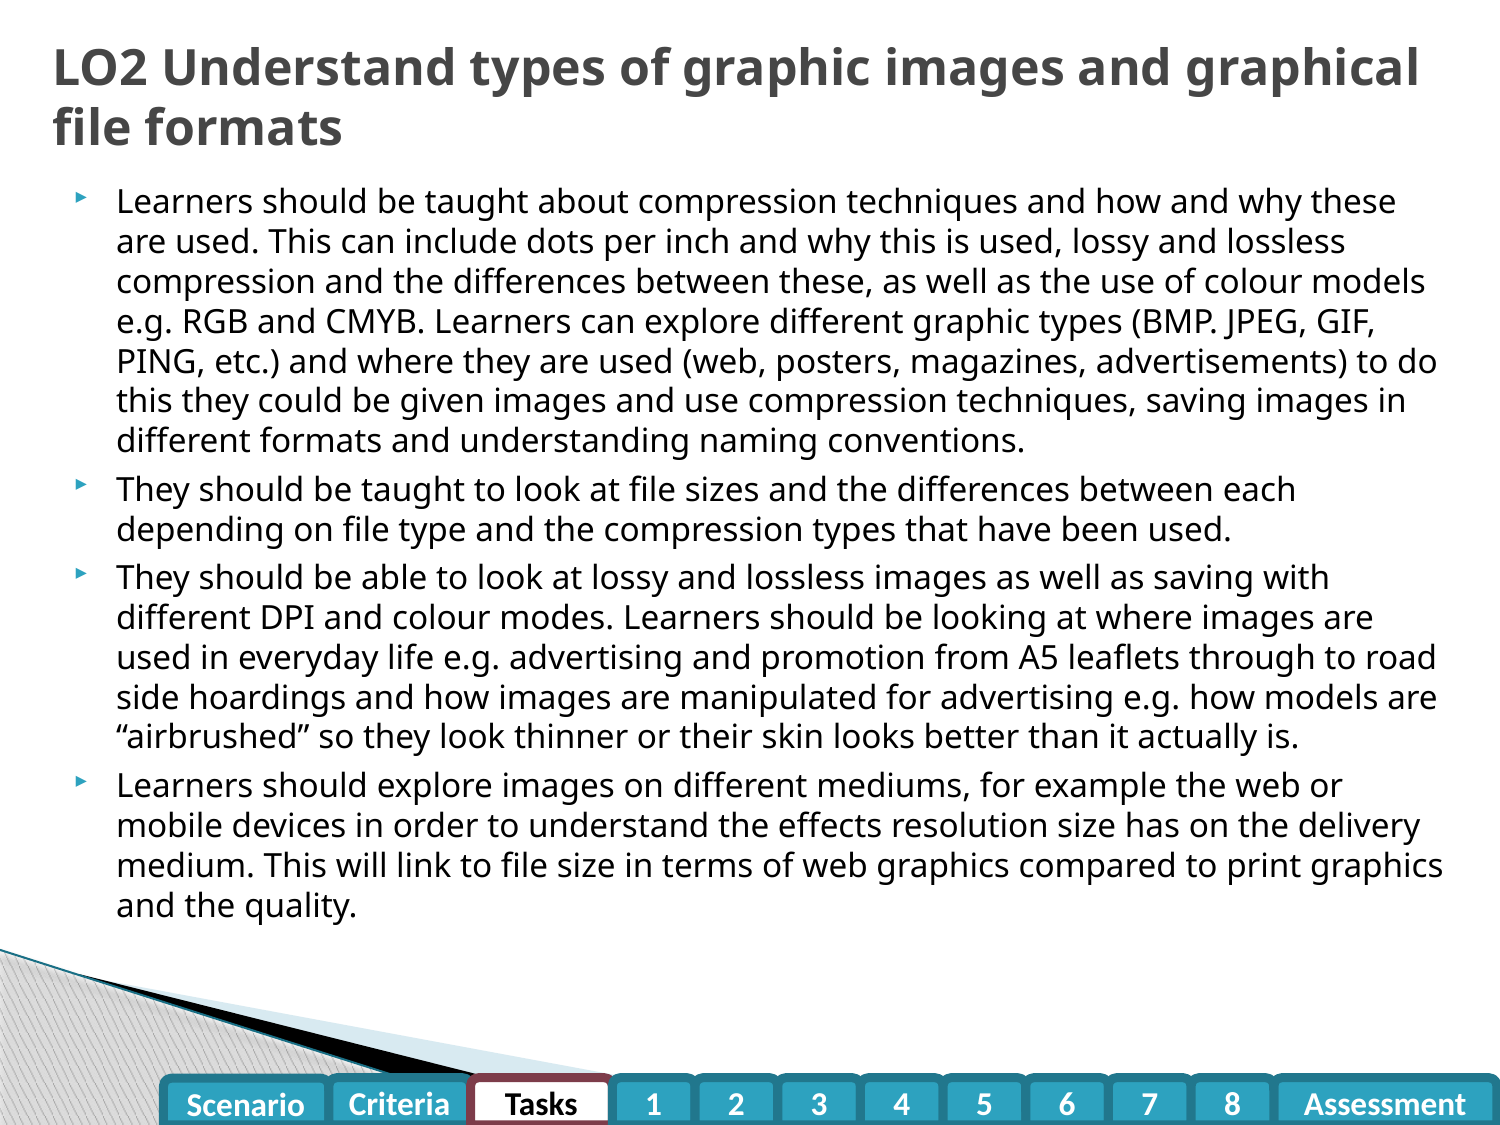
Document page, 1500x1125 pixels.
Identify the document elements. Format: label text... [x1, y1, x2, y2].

text_box 8 [1186, 1073, 1279, 1125]
text_box 6 [1021, 1073, 1108, 1125]
text_box Criteria [324, 1073, 470, 1125]
text_box Tasks [466, 1073, 612, 1125]
text_box 2 [690, 1073, 778, 1125]
text_box Assessment [1274, 1073, 1500, 1125]
text_box Scenario [158, 1073, 328, 1125]
text_box 4 [855, 1073, 943, 1125]
text_box 5 [938, 1073, 1026, 1125]
text_box 3 [773, 1073, 860, 1125]
list Learners should be taught about compression techniques and how and why these are used. This can include dots per inch and why this is used, lossy and lossless compression and the differences between these, as well as the use of colour models e.g. RGB and CMYB. Learners can explore different graphic types (BMP. JPEG, GIF, PING, etc.) and where they are used (web, posters, magazines, advertisements) to do this they could be given images and use compression techniques, saving images in different formats and understanding naming conventions. They should be taught to look at file sizes and the differences between each depending on file type and the compression types that have been used. They should be able to look at lossy and lossless images as well as saving with different DPI and colour modes. Learners should be looking at where images are used in everyday life e.g. advertising and promotion from A5 leaflets through to road side hoardings and how images are manipulated for advertising e.g. how models are “airbrushed” so they look thinner or their skin looks better than it actually is. Learners should explore images on different mediums, for example the web or mobile devices in order to understand the effects resolution size has on the delivery medium. This will link to file size in terms of web graphics compared to print graphics and the quality. [41, 173, 1471, 1071]
text_box 7 [1103, 1073, 1191, 1125]
title LO2 Understand types of graphic images and graphical file formats [37, 19, 1471, 173]
text_box 1 [607, 1073, 695, 1125]
